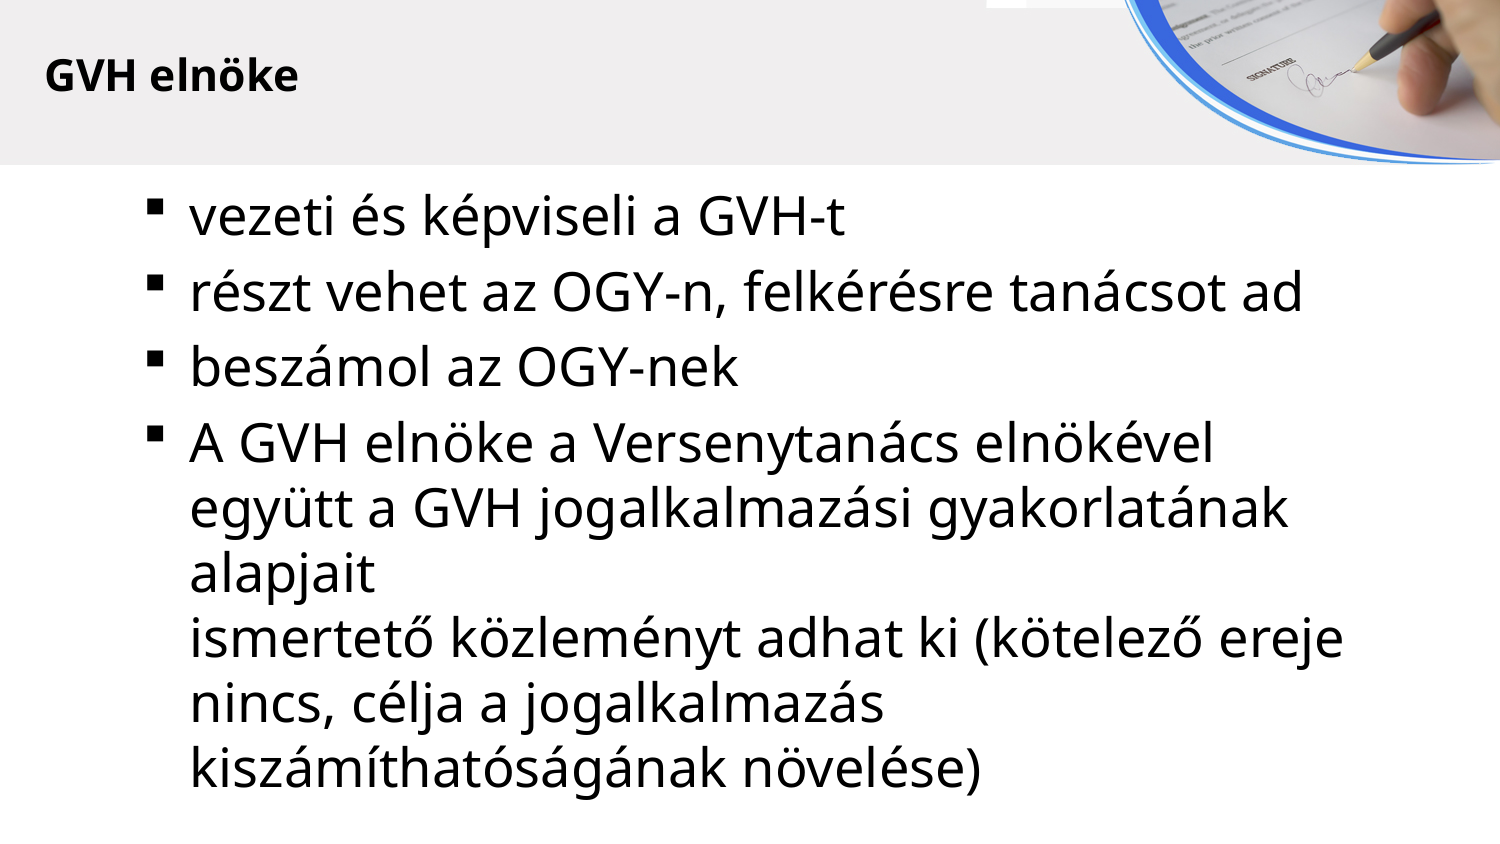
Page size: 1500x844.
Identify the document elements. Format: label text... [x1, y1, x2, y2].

list vezeti és képviseli a GVH-t részt vehet az OGY-n, felkérésre tanácsot ad beszámol az OGY-nek A GVH elnöke a Versenytanács elnökével együtt a GVH jogalkalmazási gyakorlatának alapjait ismertető közleményt adhat ki (kötelező ereje nincs, célja a jogalkalmazás kiszámíthatóságának növelése) [53, 173, 1400, 741]
picture [0, 0, 1500, 844]
list GVH elnöke [29, 13, 1500, 109]
